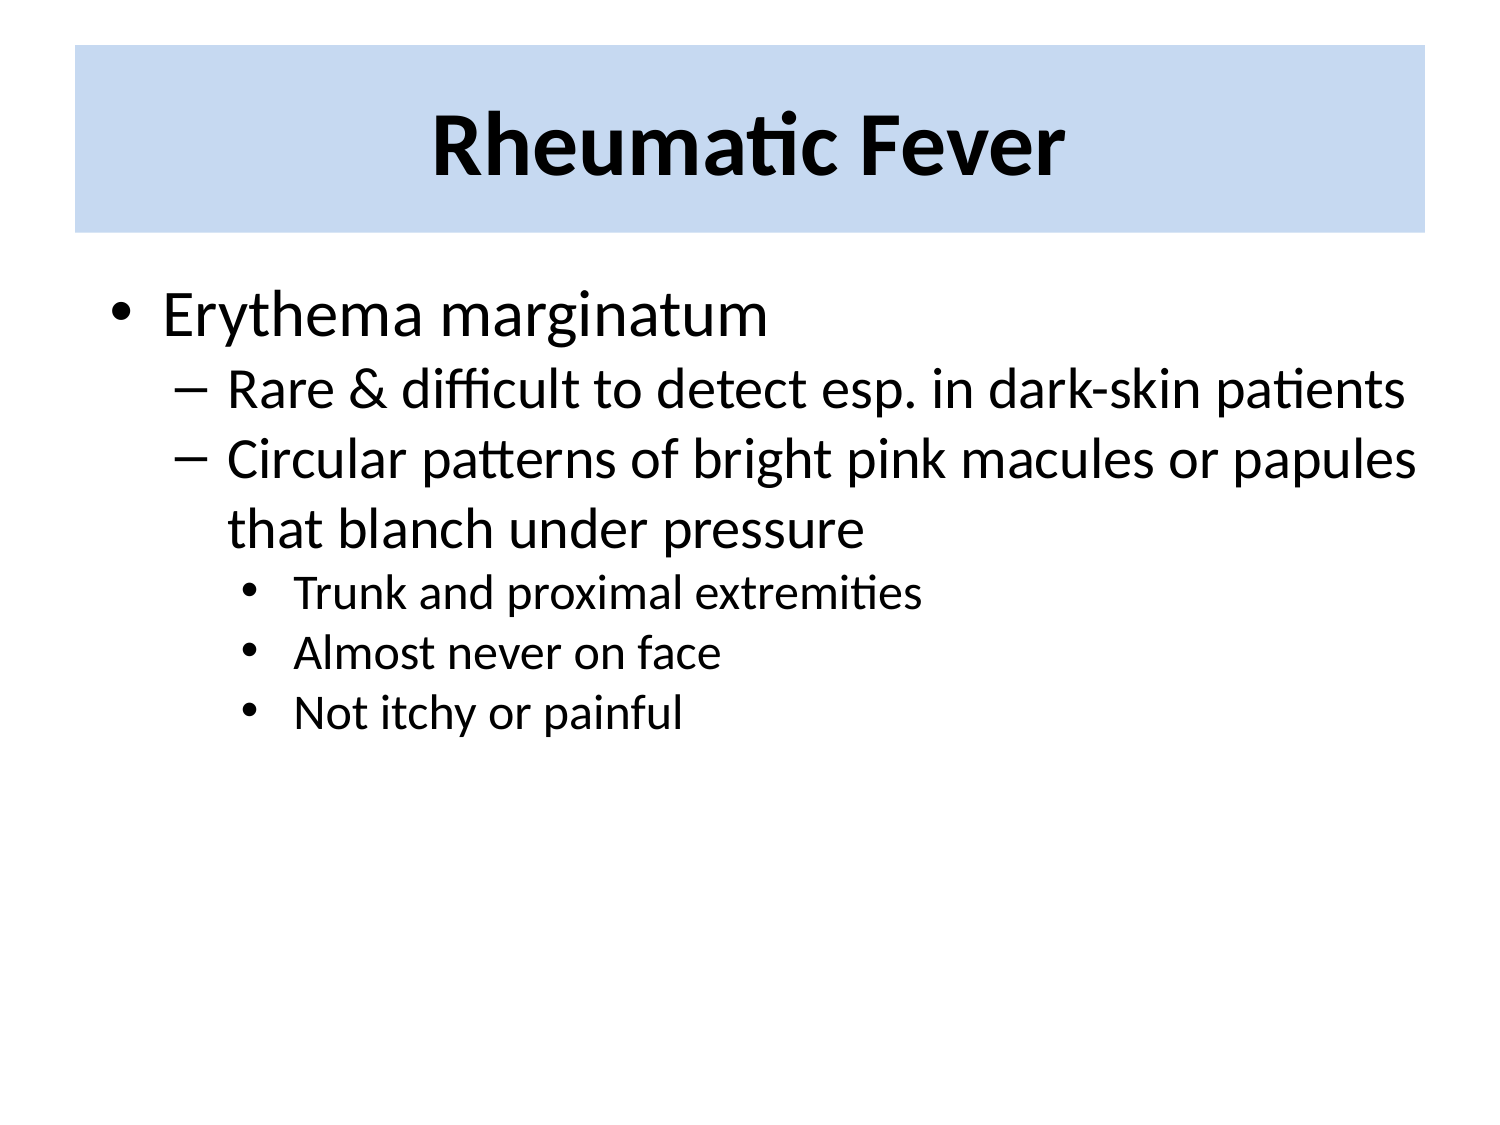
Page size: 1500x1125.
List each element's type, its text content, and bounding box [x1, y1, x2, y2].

title Rheumatic Fever [75, 45, 1425, 233]
list Erythema marginatum Rare & difficult to detect esp. in dark-skin patients Circular patterns of bright pink macules or papules that blanch under pressure Trunk and proximal extremities Almost never on face Not itchy or painful [75, 262, 1463, 1005]
